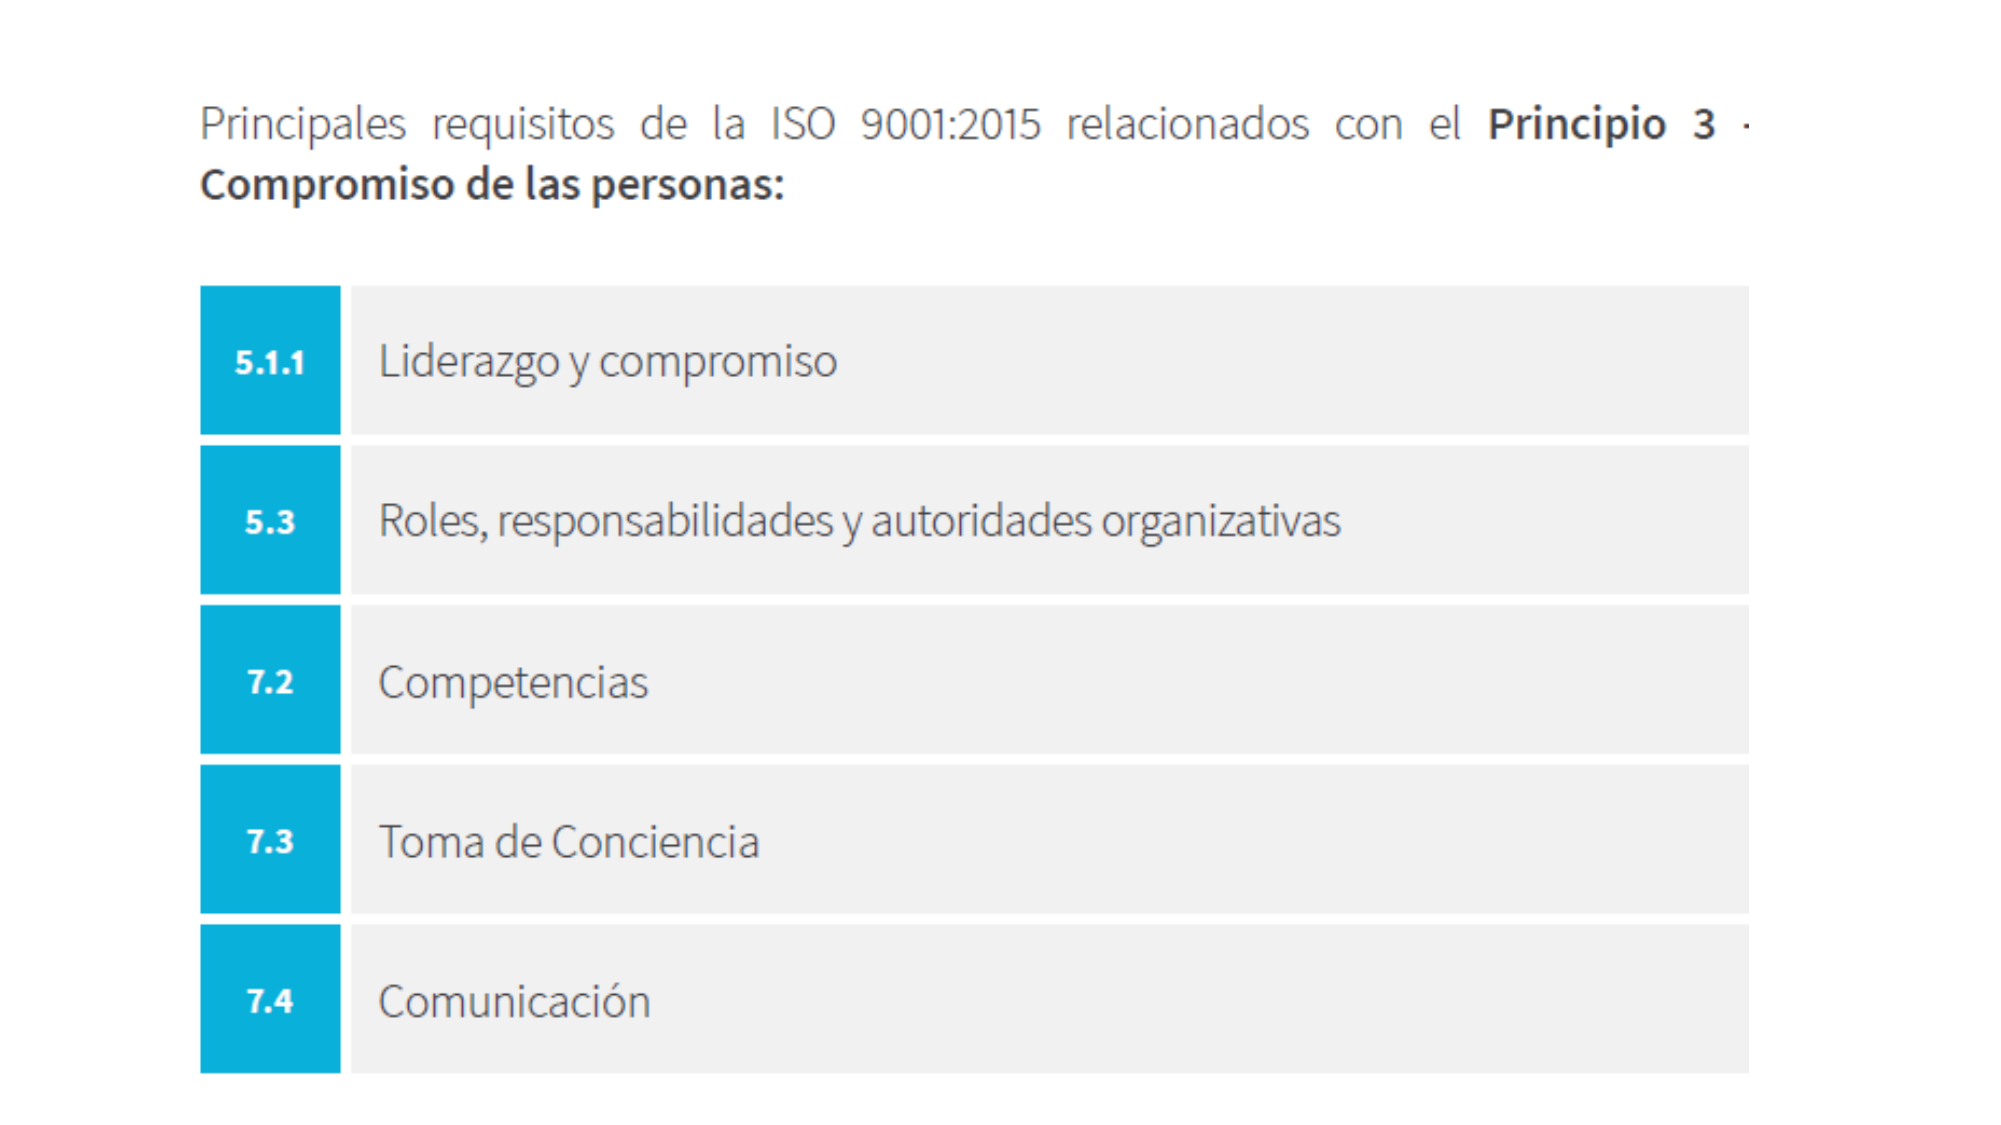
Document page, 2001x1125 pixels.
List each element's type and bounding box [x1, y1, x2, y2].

picture [186, 90, 1749, 1076]
